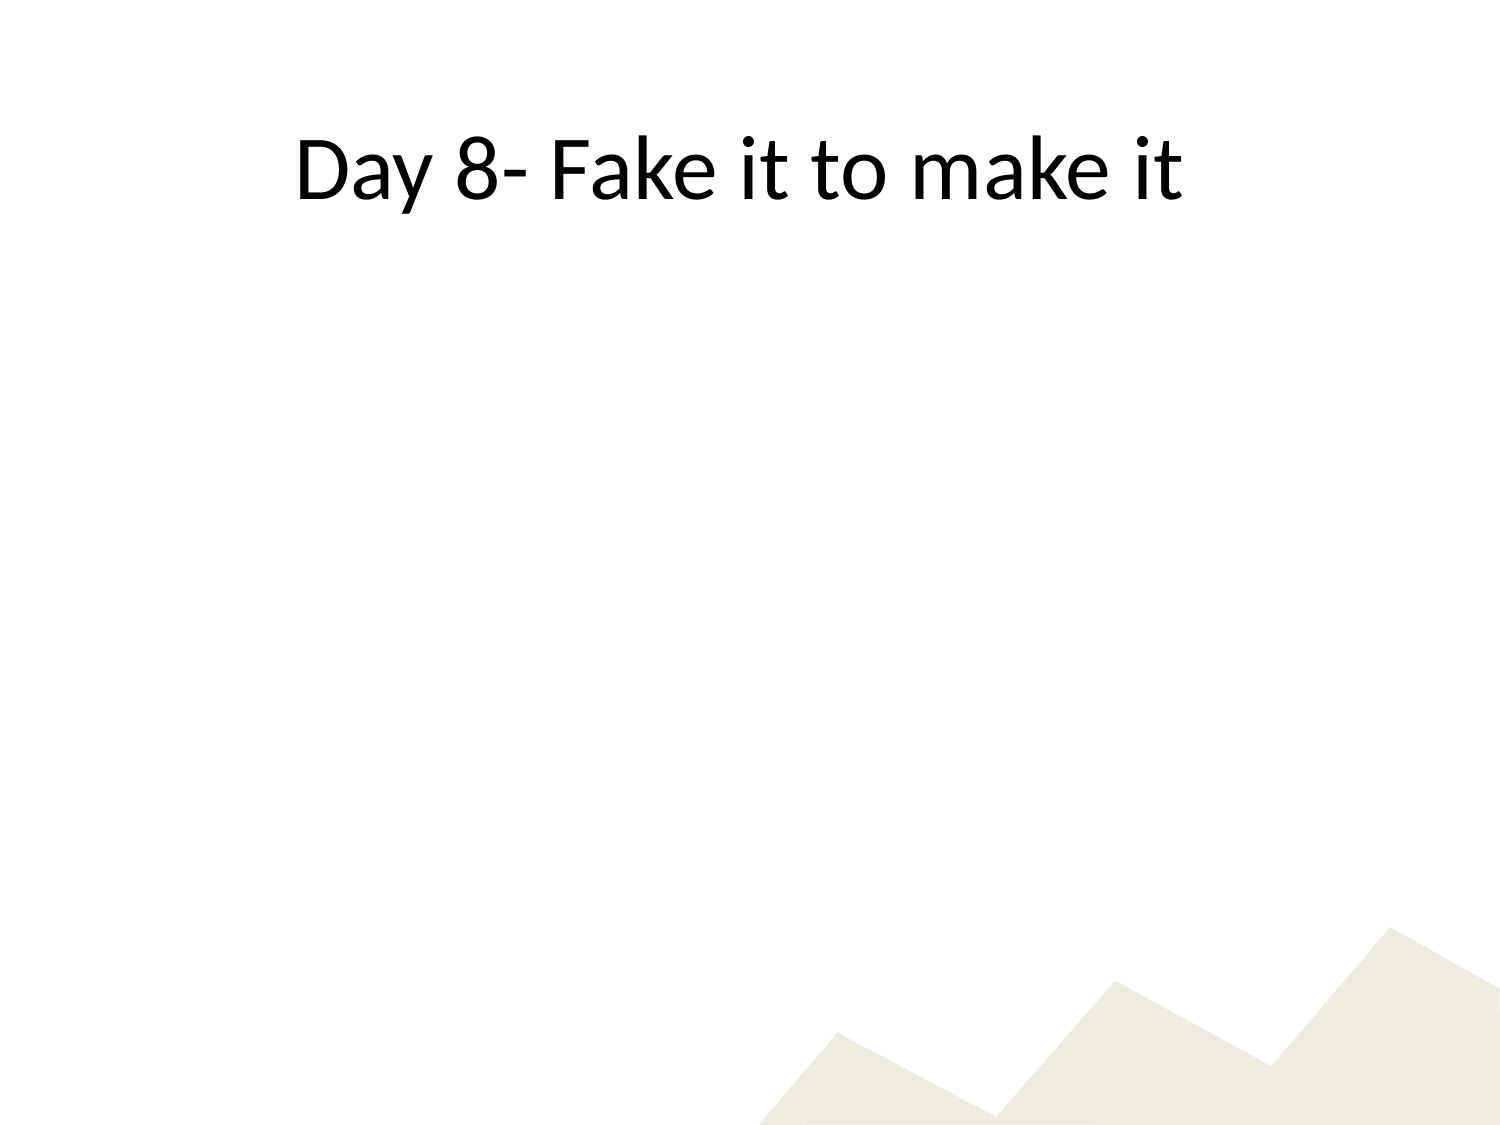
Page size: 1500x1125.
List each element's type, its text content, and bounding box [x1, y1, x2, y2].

title Day 8- Fake it to make it [75, 45, 1425, 233]
